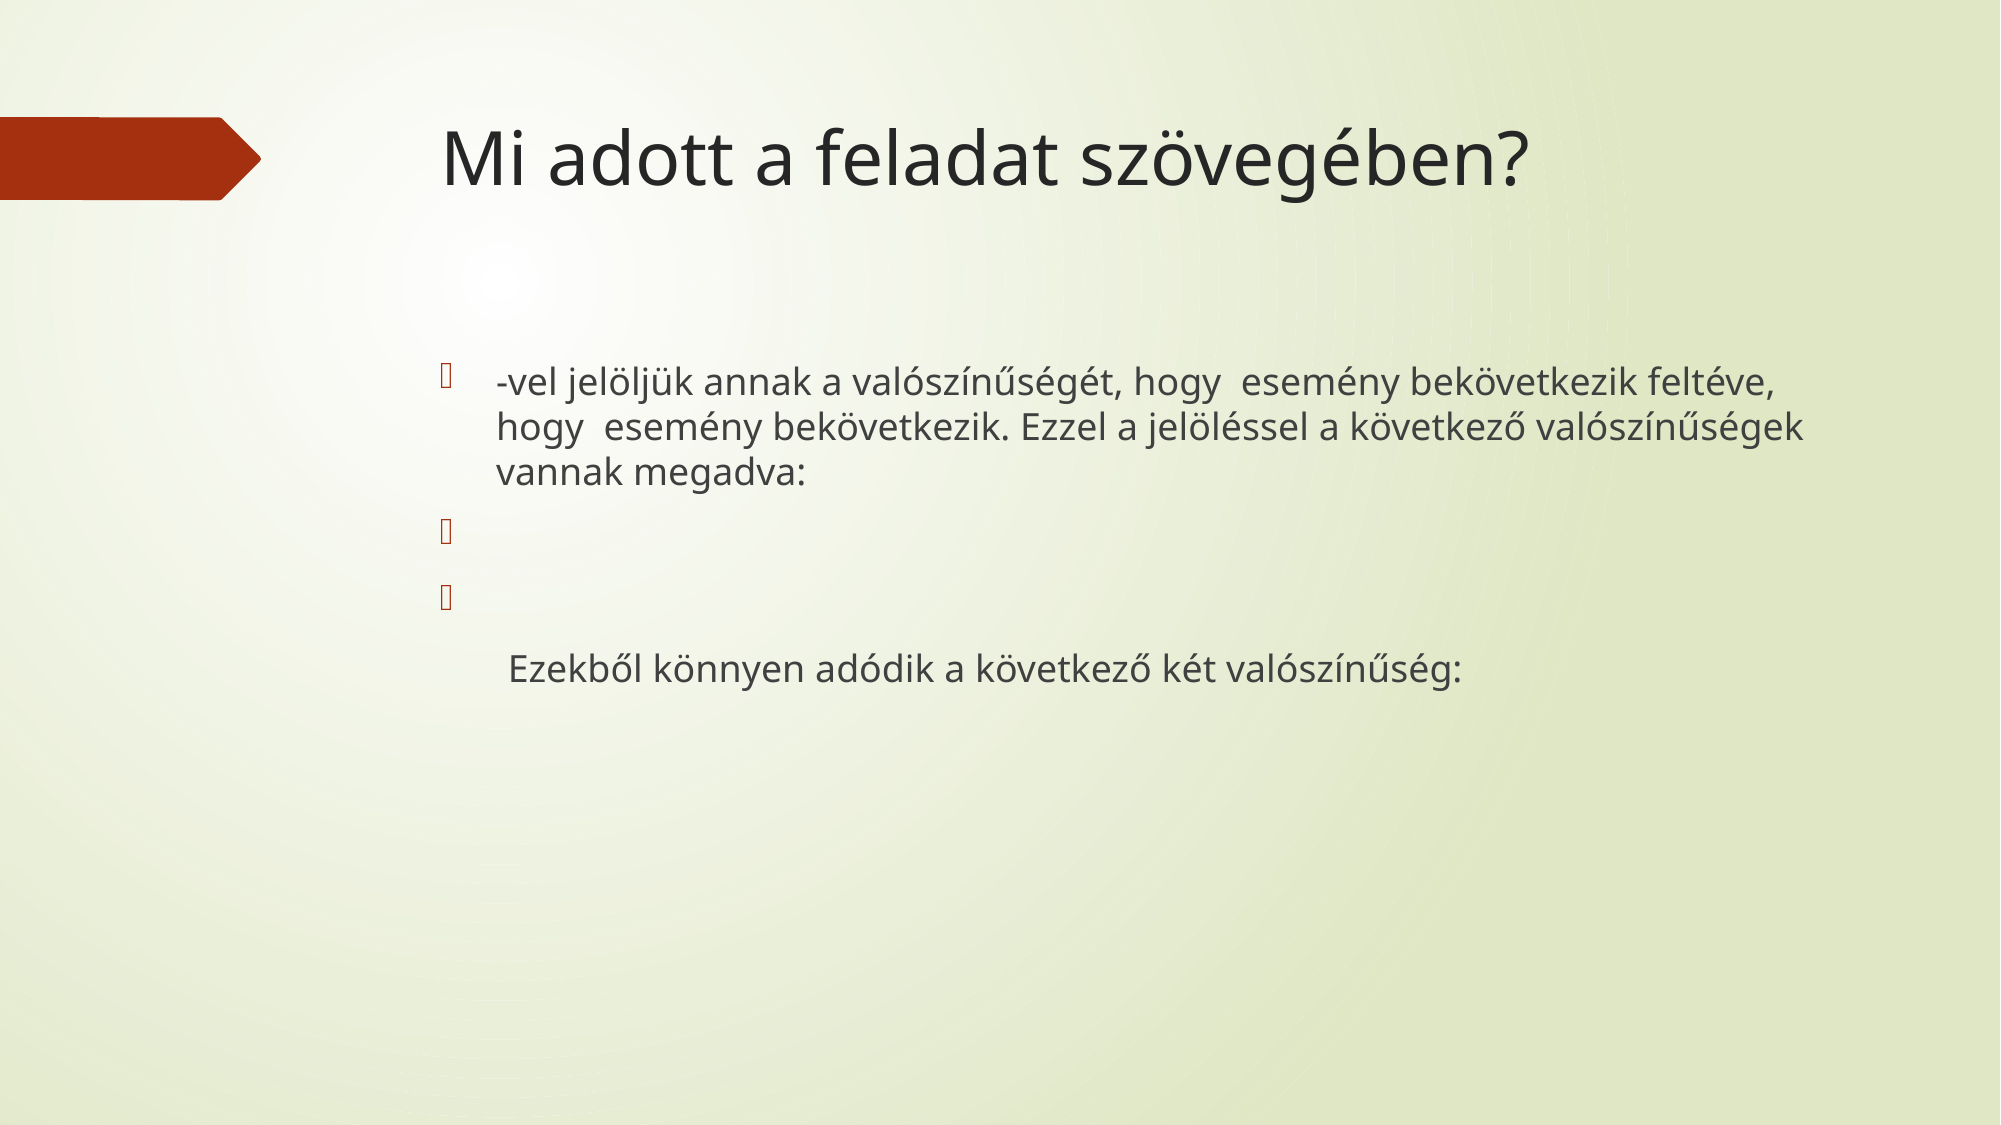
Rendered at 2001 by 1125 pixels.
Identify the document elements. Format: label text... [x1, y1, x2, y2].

title Mi adott a feladat szövegében? [425, 102, 1888, 313]
